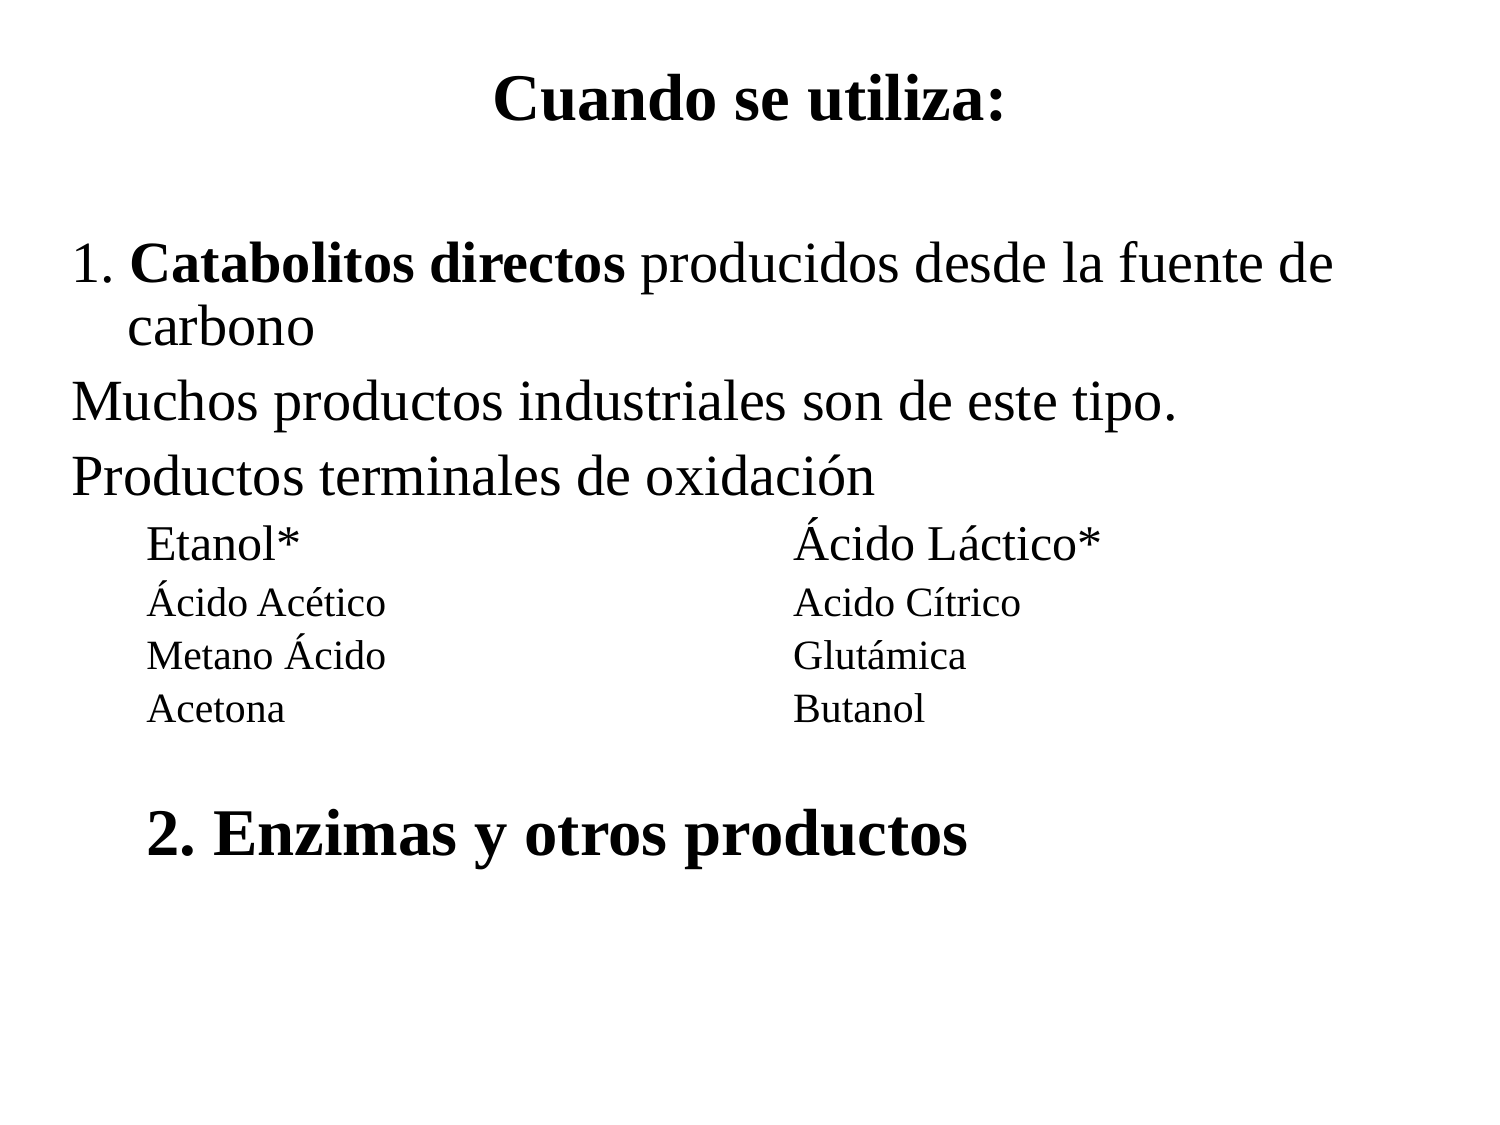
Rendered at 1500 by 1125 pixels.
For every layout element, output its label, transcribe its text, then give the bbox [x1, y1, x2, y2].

title Cuando se utiliza: [112, 0, 1388, 188]
list 1. Catabolitos directos producidos desde la fuente de carbono Muchos productos industriales son de este tipo. Productos terminales de oxidación Etanol* Ácido Láctico* Ácido Acético Acido Cítrico Metano Ácido Glutámica Acetona Butanol 2. Enzimas y otros productos [56, 224, 1444, 901]
